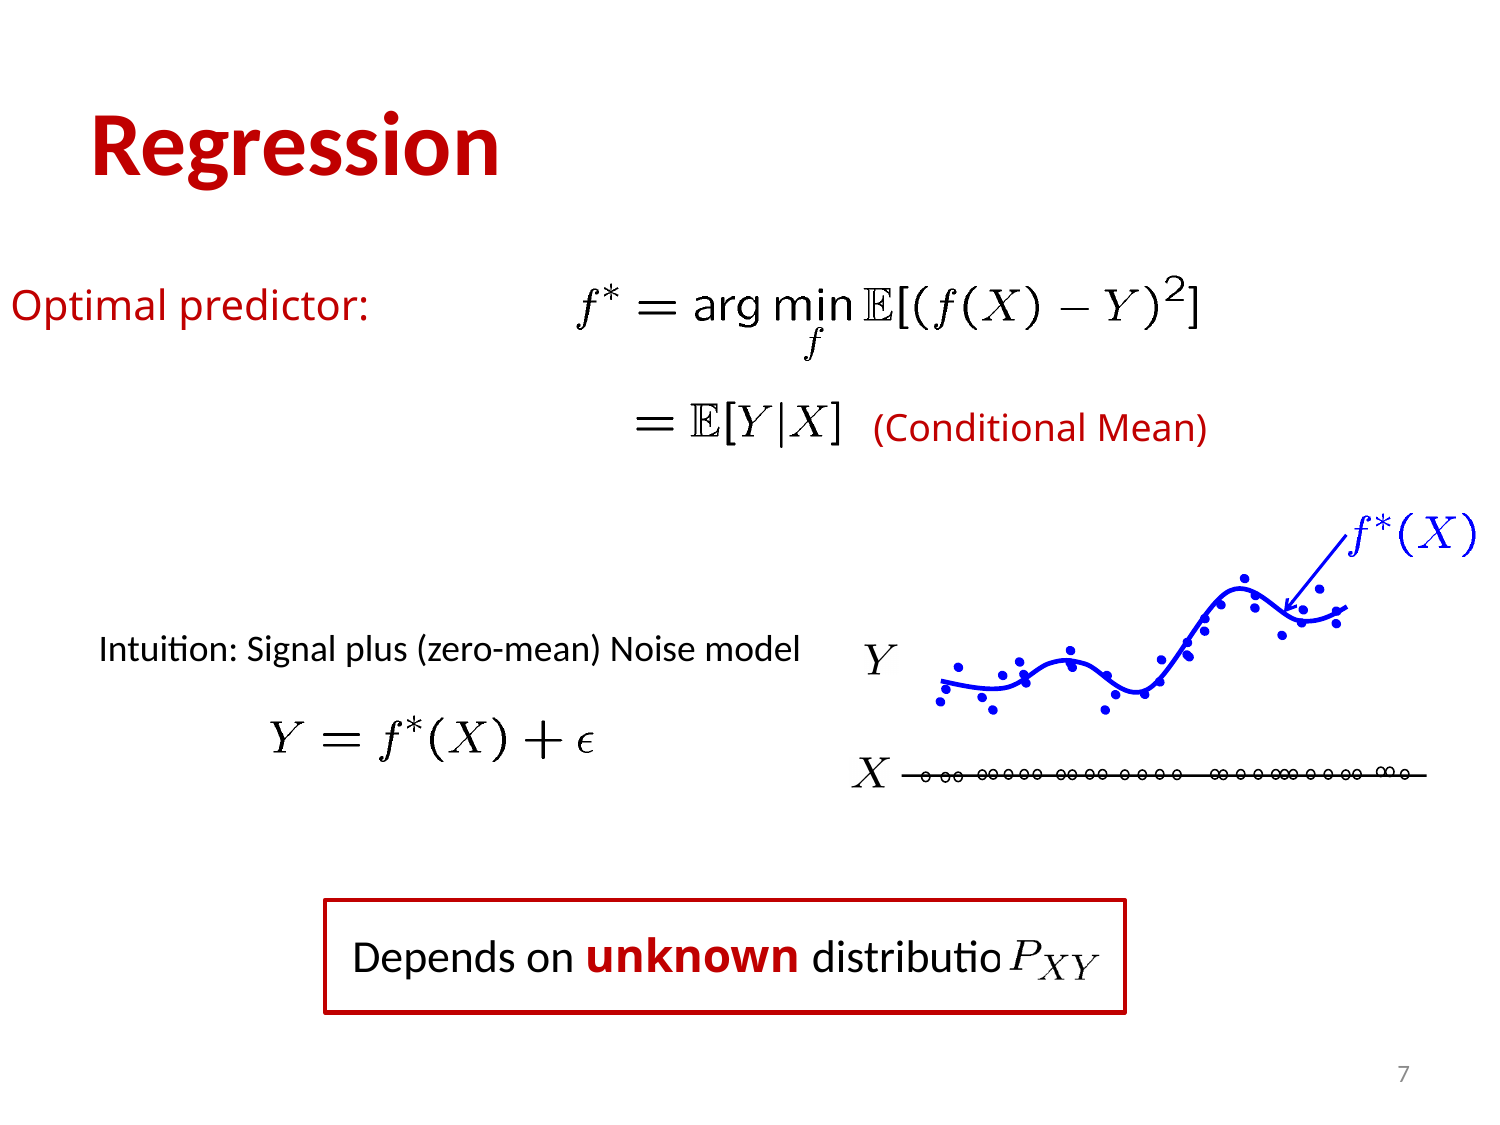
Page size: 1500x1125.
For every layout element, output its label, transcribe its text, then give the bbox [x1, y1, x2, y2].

text_box Optimal predictor: [0, 271, 535, 337]
picture [574, 274, 1199, 363]
text_box (Conditional Mean) [858, 396, 1373, 457]
slide_number 7 [1074, 1042, 1425, 1103]
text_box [79, 512, 1476, 788]
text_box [324, 899, 1126, 1013]
title Regression [75, 45, 1425, 233]
picture [624, 399, 840, 450]
